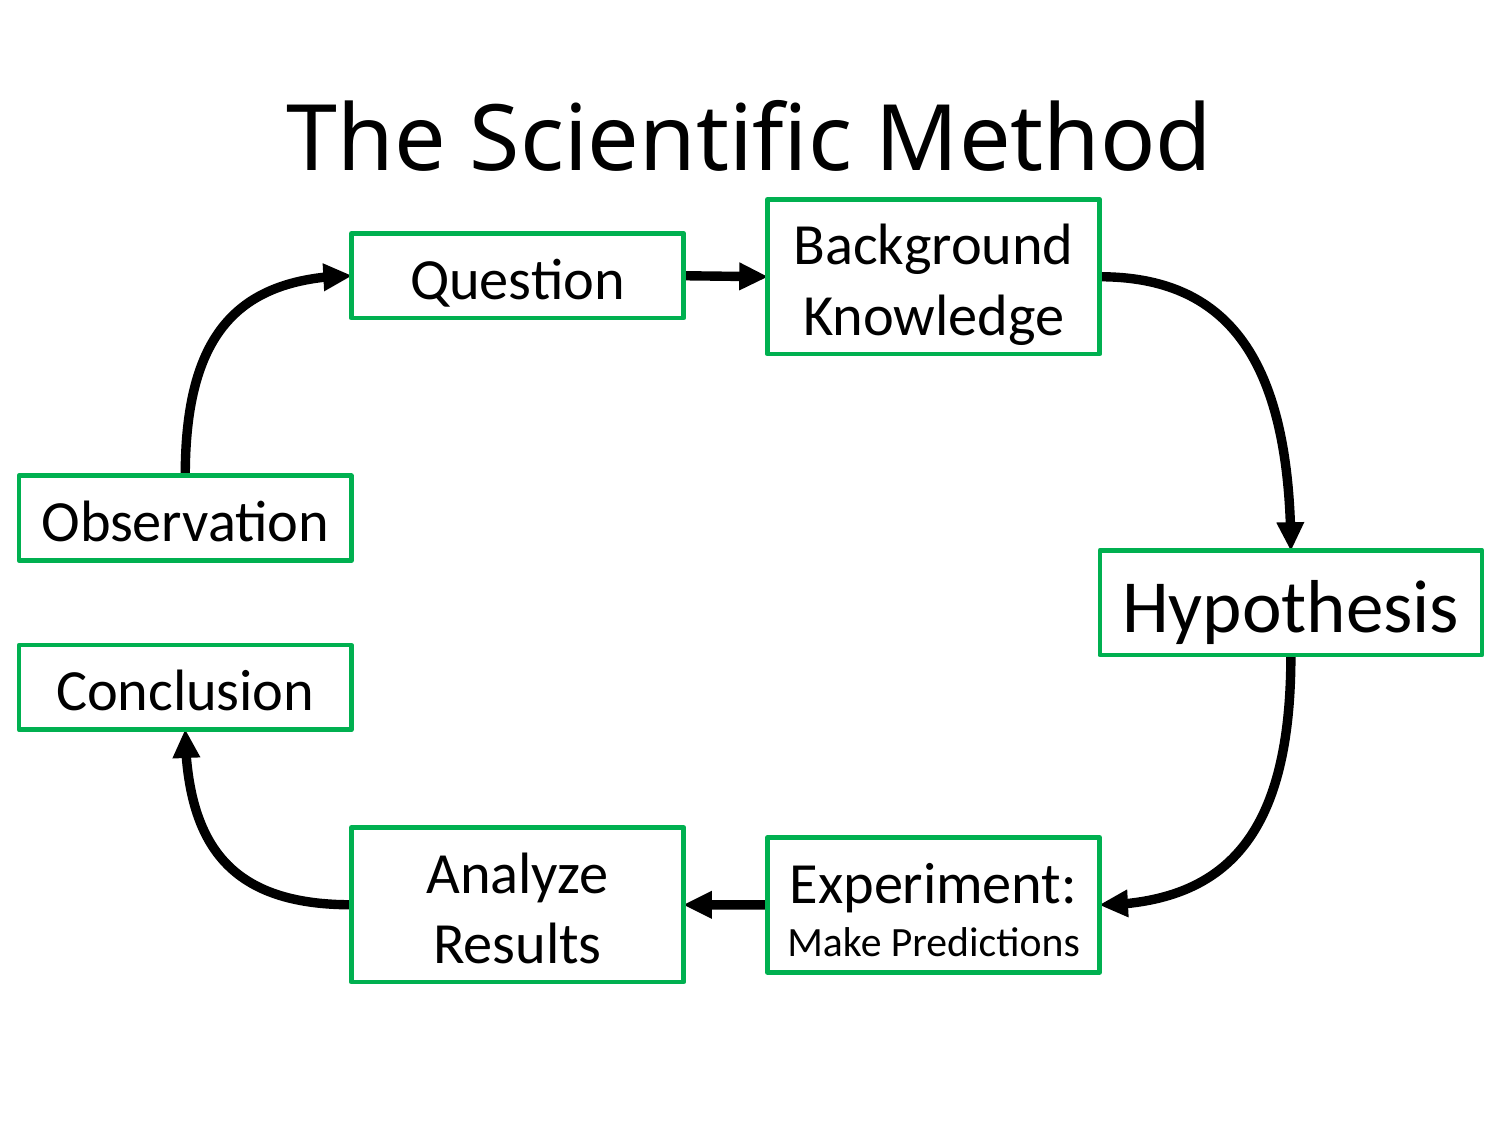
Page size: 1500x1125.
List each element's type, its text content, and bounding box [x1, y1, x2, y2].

text_box Experiment: Make Predictions [767, 837, 1100, 973]
text_box Observation [19, 475, 352, 561]
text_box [1099, 277, 1291, 551]
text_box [1070, 685, 1320, 877]
text_box Question [351, 233, 684, 319]
text_box Analyze Results [351, 827, 684, 983]
text_box Hypothesis [1099, 550, 1482, 656]
title The Scientific Method [103, 59, 1397, 222]
text_box Background Knowledge [767, 199, 1100, 355]
text_box Conclusion [19, 645, 352, 730]
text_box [168, 292, 369, 460]
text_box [185, 730, 352, 906]
